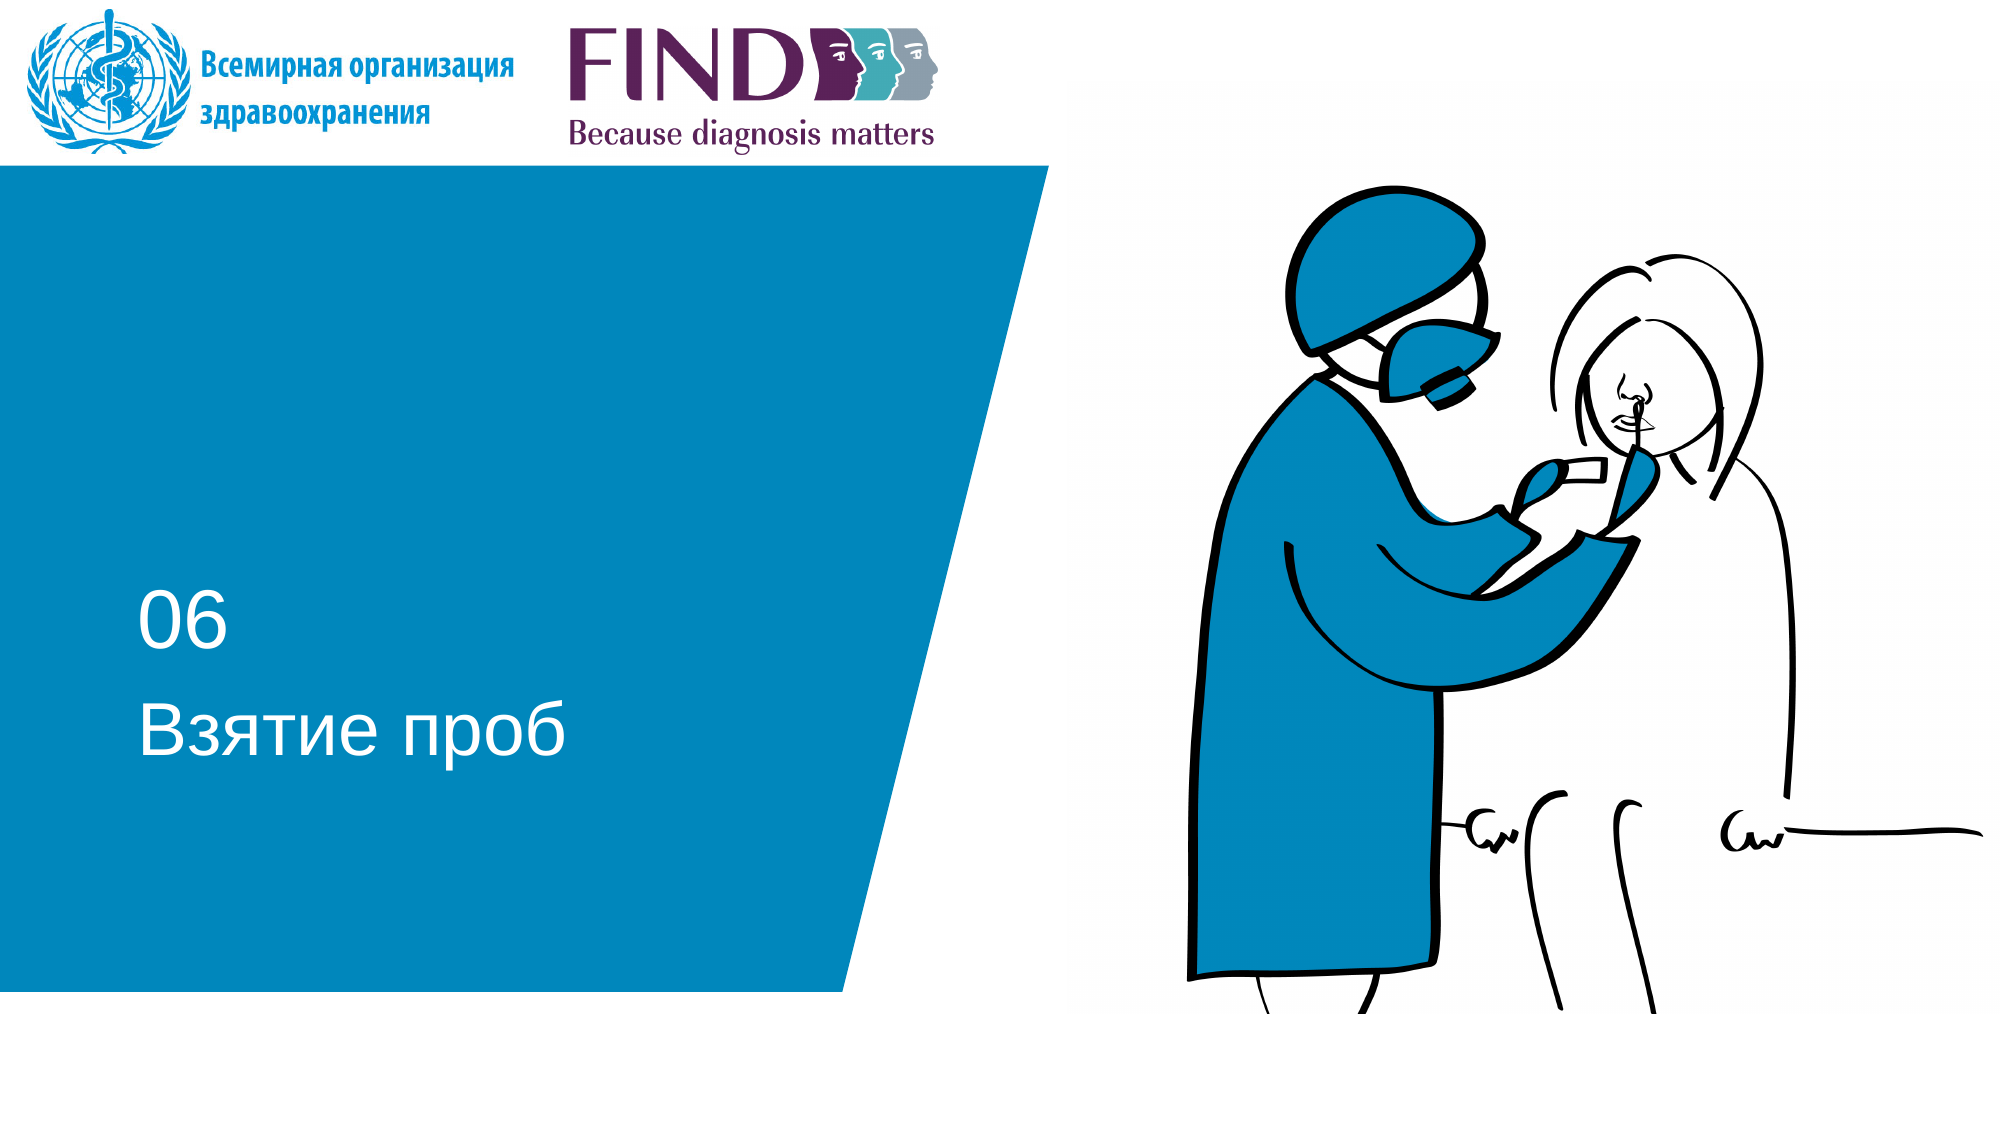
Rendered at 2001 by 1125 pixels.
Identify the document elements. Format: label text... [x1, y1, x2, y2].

picture [130, 80, 141, 98]
picture [59, 97, 75, 115]
picture [78, 80, 91, 99]
picture [27, 78, 31, 88]
picture [97, 145, 121, 154]
title 06 [137, 184, 891, 667]
subtitle Взятие проб [137, 691, 793, 863]
picture [1067, 81, 2000, 1014]
picture [128, 58, 141, 76]
picture [97, 63, 109, 98]
picture [113, 36, 124, 53]
picture [136, 53, 152, 76]
picture [98, 38, 105, 44]
picture [80, 42, 87, 52]
picture [78, 46, 108, 76]
picture [143, 41, 163, 76]
picture [73, 97, 147, 132]
picture [110, 61, 119, 66]
picture [55, 41, 75, 76]
picture [66, 49, 84, 76]
picture [55, 80, 65, 91]
picture [89, 82, 99, 91]
picture [568, 26, 940, 157]
picture [66, 80, 74, 91]
picture [27, 9, 515, 154]
picture [72, 23, 105, 43]
